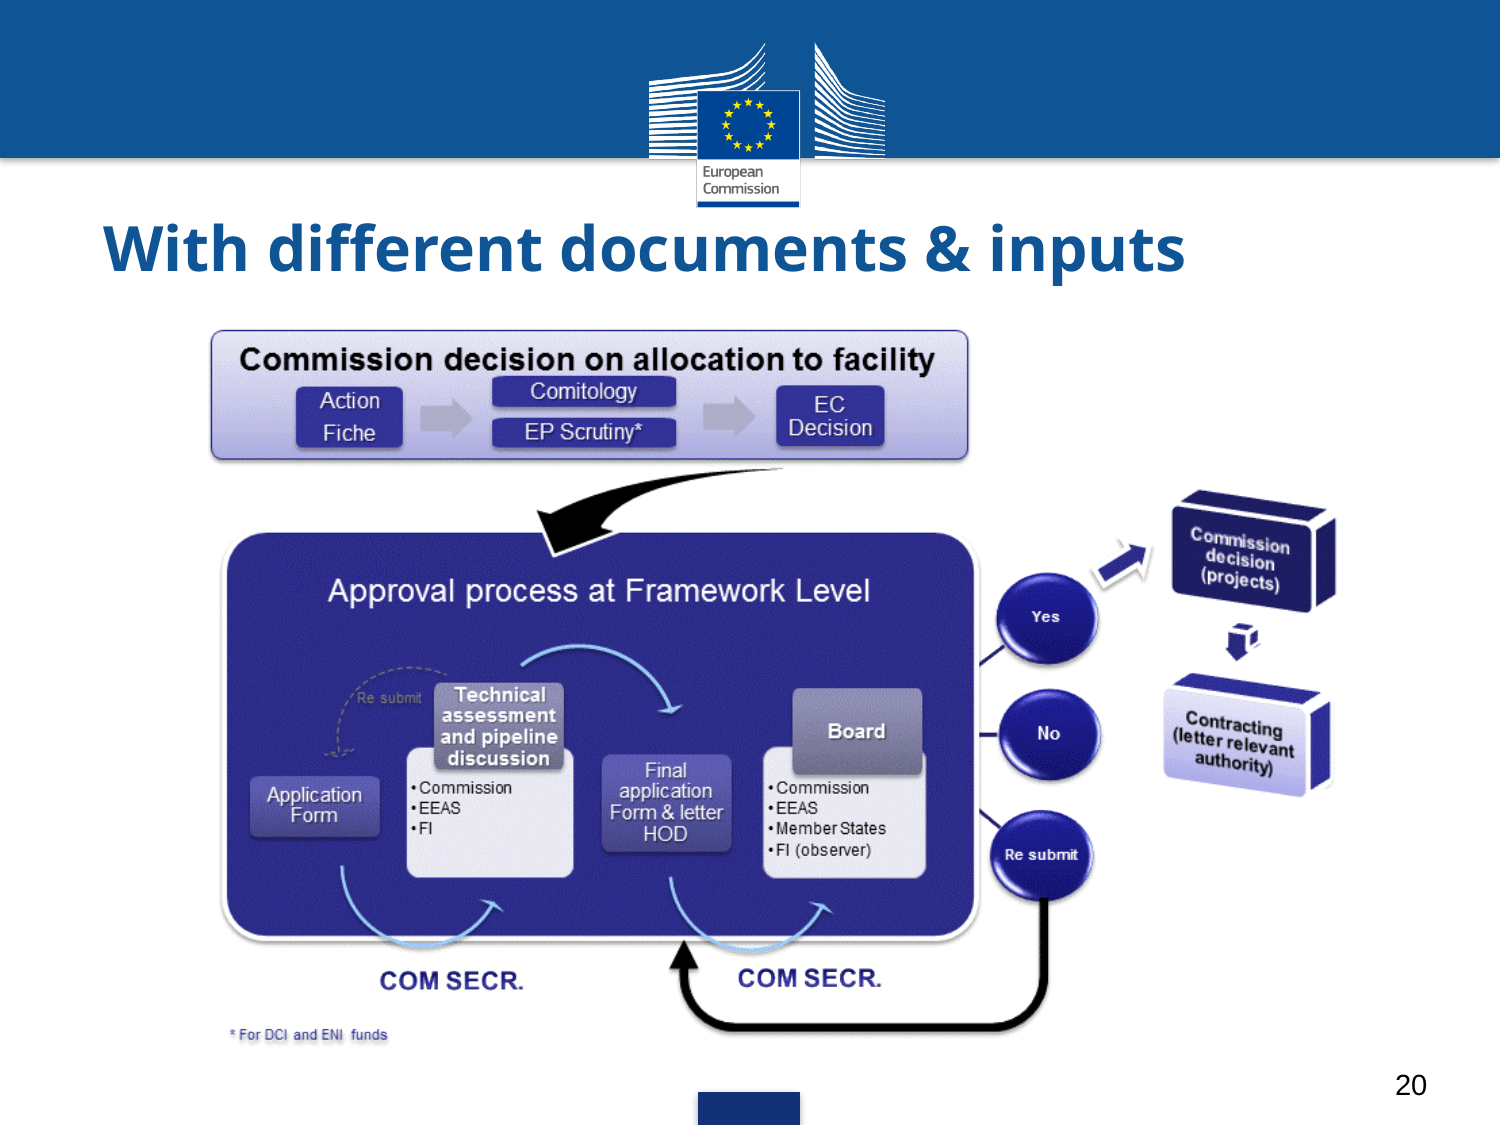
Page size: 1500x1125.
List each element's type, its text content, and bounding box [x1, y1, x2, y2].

picture [123, 325, 1392, 1071]
slide_number 20 [1316, 1058, 1443, 1102]
picture [649, 42, 885, 169]
title With different documents & inputs [29, 169, 1483, 324]
